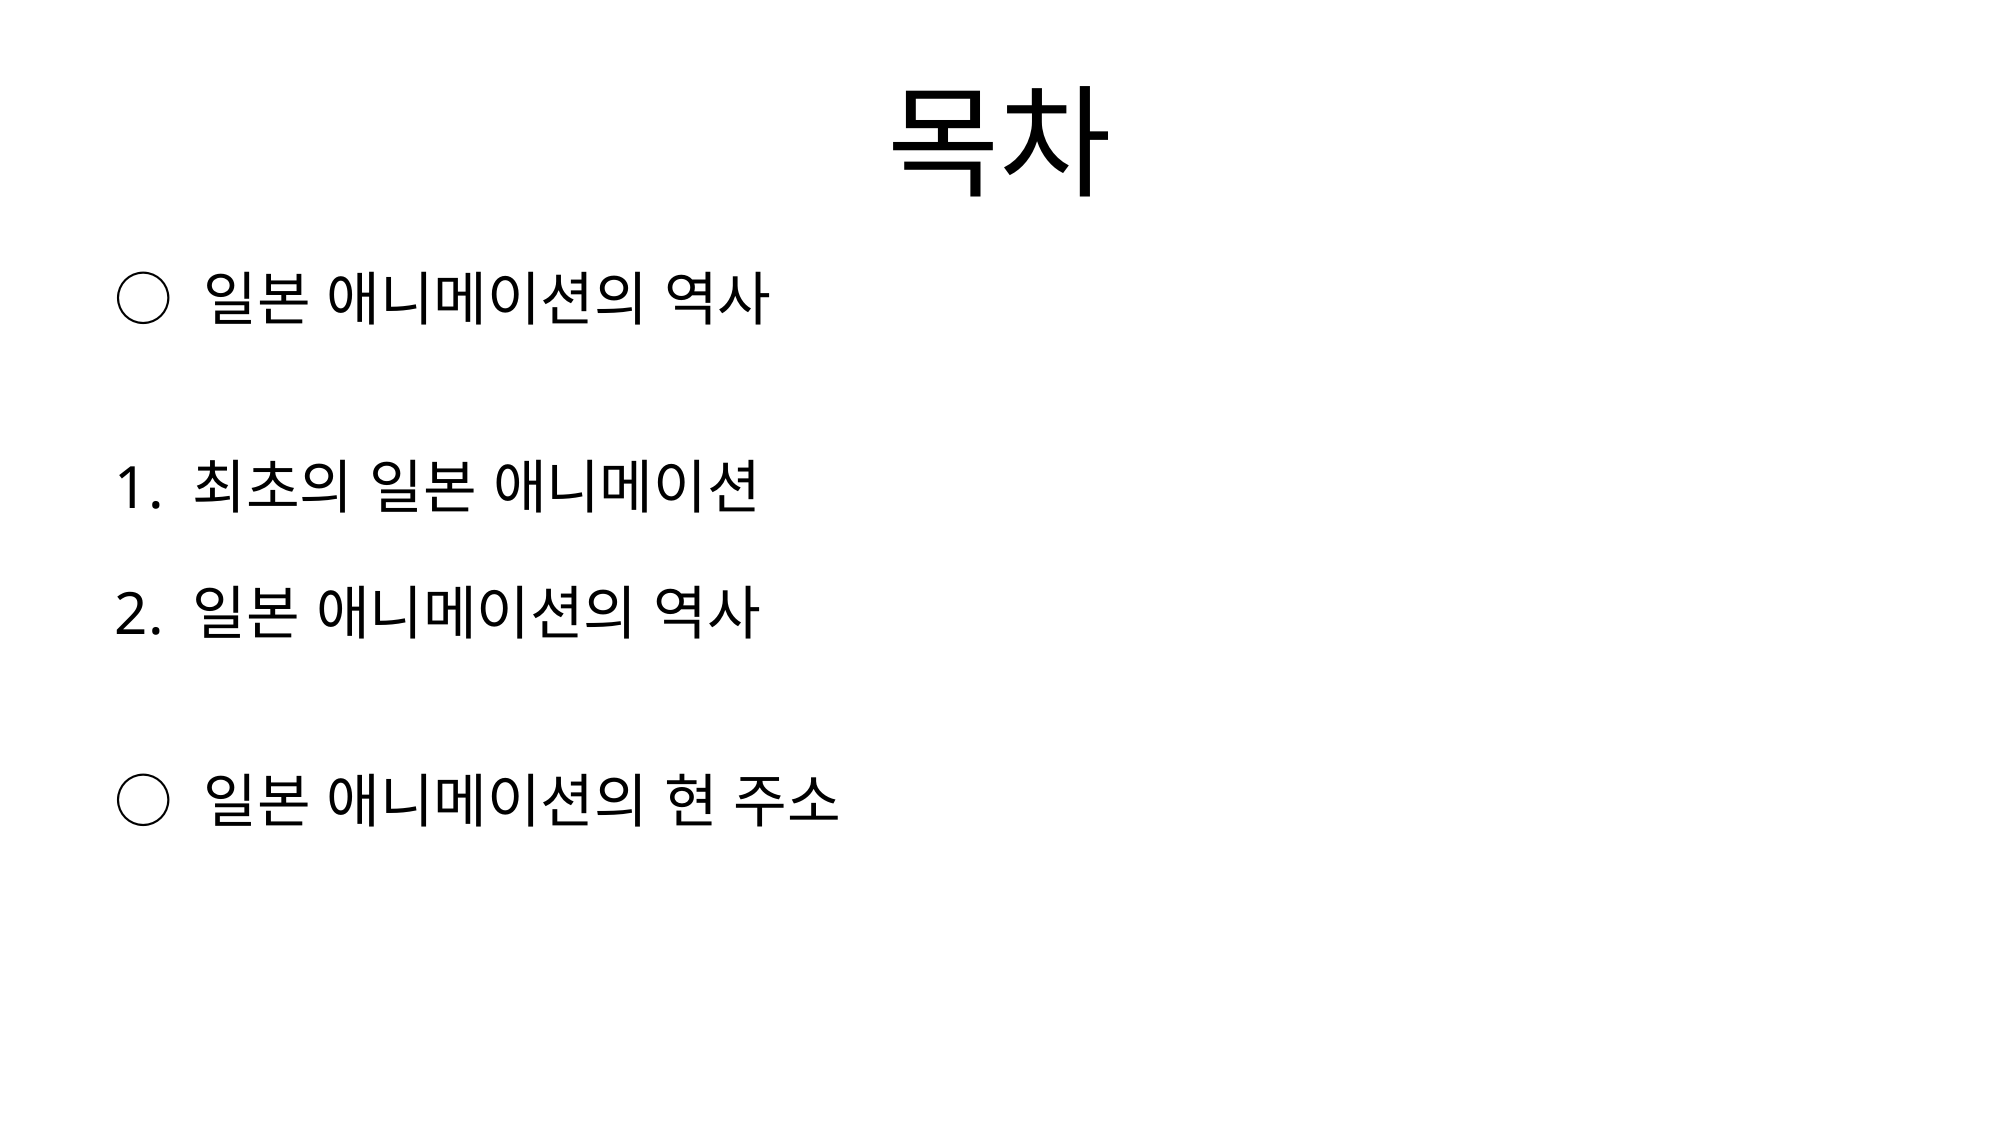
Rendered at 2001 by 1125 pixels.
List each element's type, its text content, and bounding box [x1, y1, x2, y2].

list ○ 일본 애니메이션의 역사 1. 최초의 일본 애니메이션 2. 일본 애니메이션의 역사 ○ 일본 애니메이션의 현 주소 [99, 262, 1901, 1006]
title 목차 [99, 45, 1901, 233]
